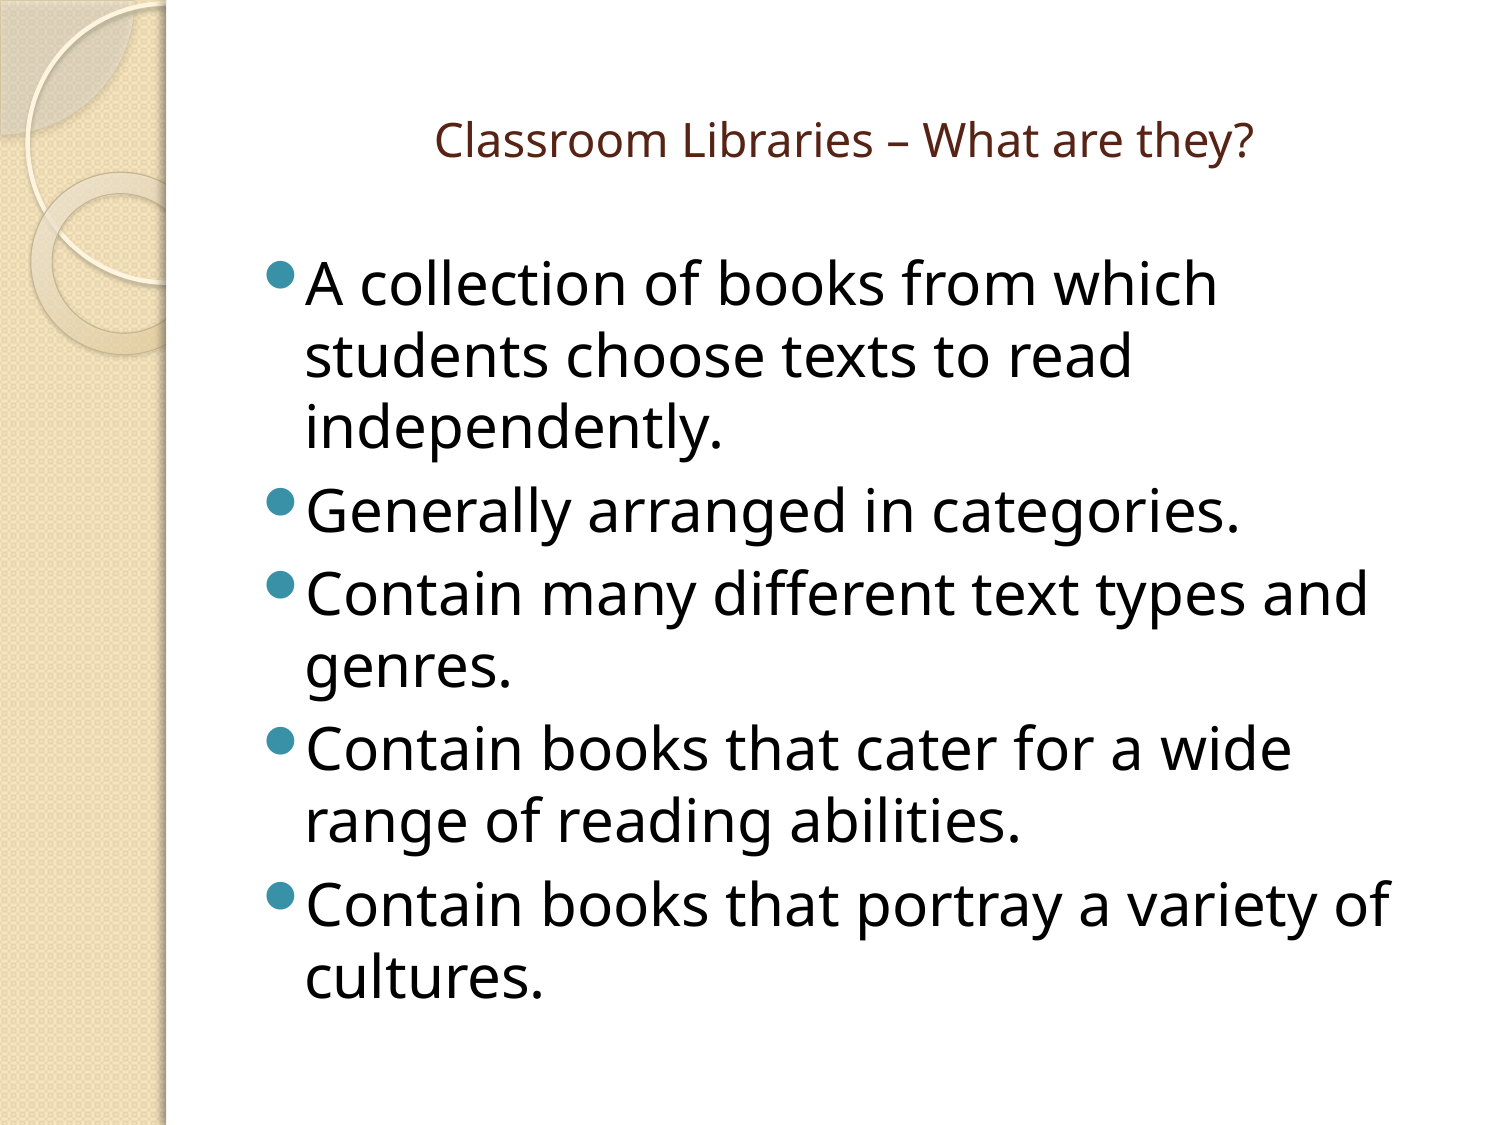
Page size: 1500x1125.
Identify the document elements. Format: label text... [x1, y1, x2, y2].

title Classroom Libraries – What are they? [235, 45, 1466, 233]
list A collection of books from which students choose texts to read independently. Generally arranged in categories. Contain many different text types and genres. Contain books that cater for a wide range of reading abilities. Contain books that portray a variety of cultures. [235, 237, 1466, 1025]
